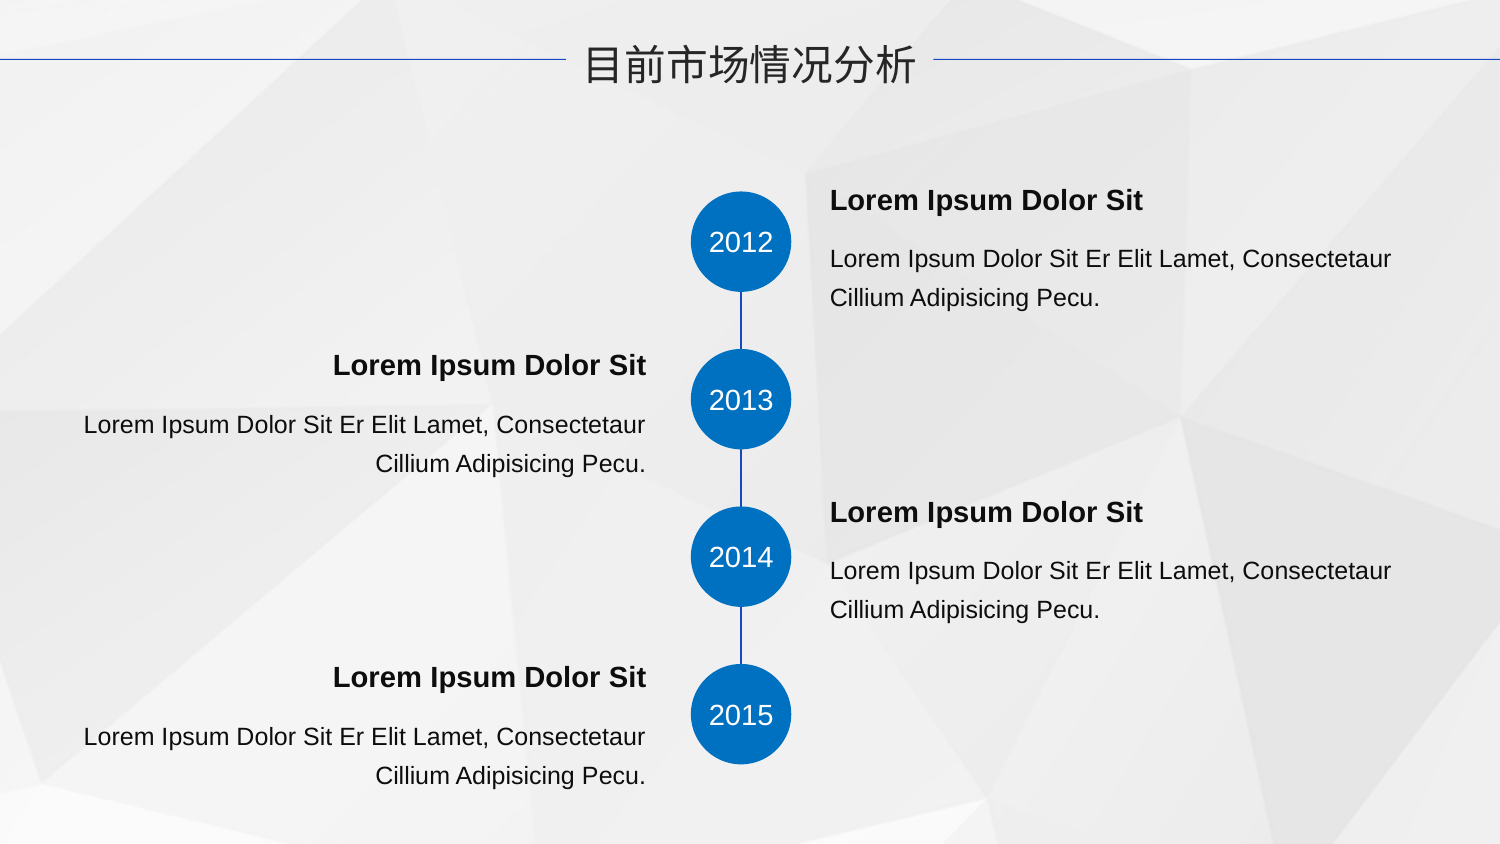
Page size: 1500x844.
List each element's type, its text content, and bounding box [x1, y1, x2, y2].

text_box Lorem Ipsum Dolor Sit Er Elit Lamet, Consectetaur Cillium Adipisicing Pecu. [814, 226, 1436, 320]
text_box Lorem Ipsum Dolor Sit [183, 339, 662, 389]
text_box Lorem Ipsum Dolor Sit [814, 485, 1294, 536]
text_box Lorem Ipsum Dolor Sit Er Elit Lamet, Consectetaur Cillium Adipisicing Pecu. [814, 538, 1436, 632]
text_box Lorem Ipsum Dolor Sit Er Elit Lamet, Consectetaur Cillium Adipisicing Pecu. [53, 391, 662, 485]
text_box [690, 506, 792, 608]
picture [0, 0, 1500, 844]
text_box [690, 191, 792, 293]
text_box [690, 663, 792, 765]
text_box 目前市场情况分析 [568, 31, 932, 97]
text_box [690, 348, 792, 450]
text_box Lorem Ipsum Dolor Sit Er Elit Lamet, Consectetaur Cillium Adipisicing Pecu. [66, 704, 662, 797]
text_box Lorem Ipsum Dolor Sit [183, 651, 662, 701]
text_box Lorem Ipsum Dolor Sit [814, 173, 1294, 224]
